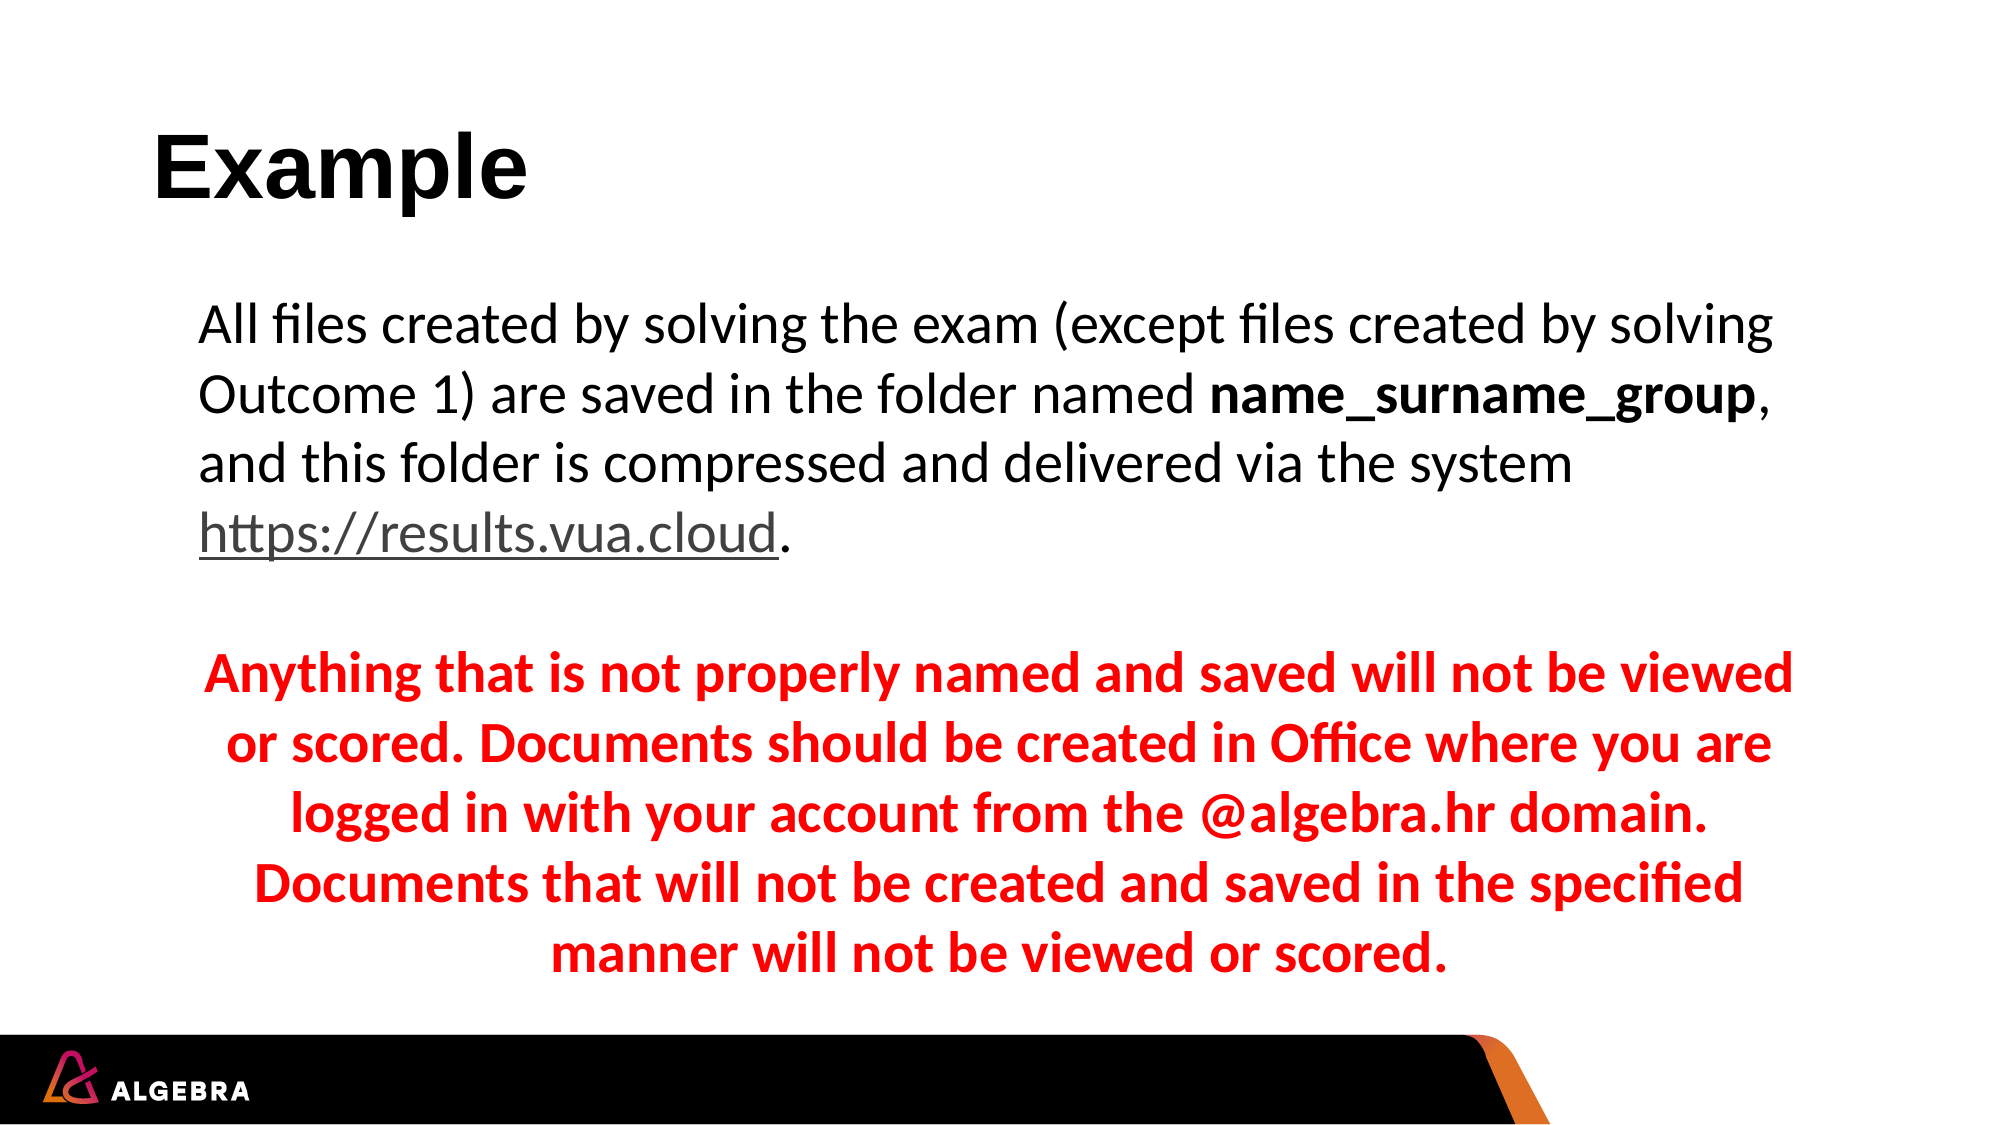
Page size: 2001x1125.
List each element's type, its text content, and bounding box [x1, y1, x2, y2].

picture [0, 1034, 1733, 1125]
title Example [137, 59, 1863, 278]
text_box All files created by solving the exam (except files created by solving Outcome 1) are saved in the folder named name_surname_group, and this folder is compressed and delivered via the system https://results.vua.cloud. Anything that is not properly named and saved will not be viewed or scored. Documents should be created in Office where you are logged in with your account from the @algebra.hr domain. Documents that will not be created and saved in the specified manner will not be viewed or scored. [184, 277, 1816, 1062]
